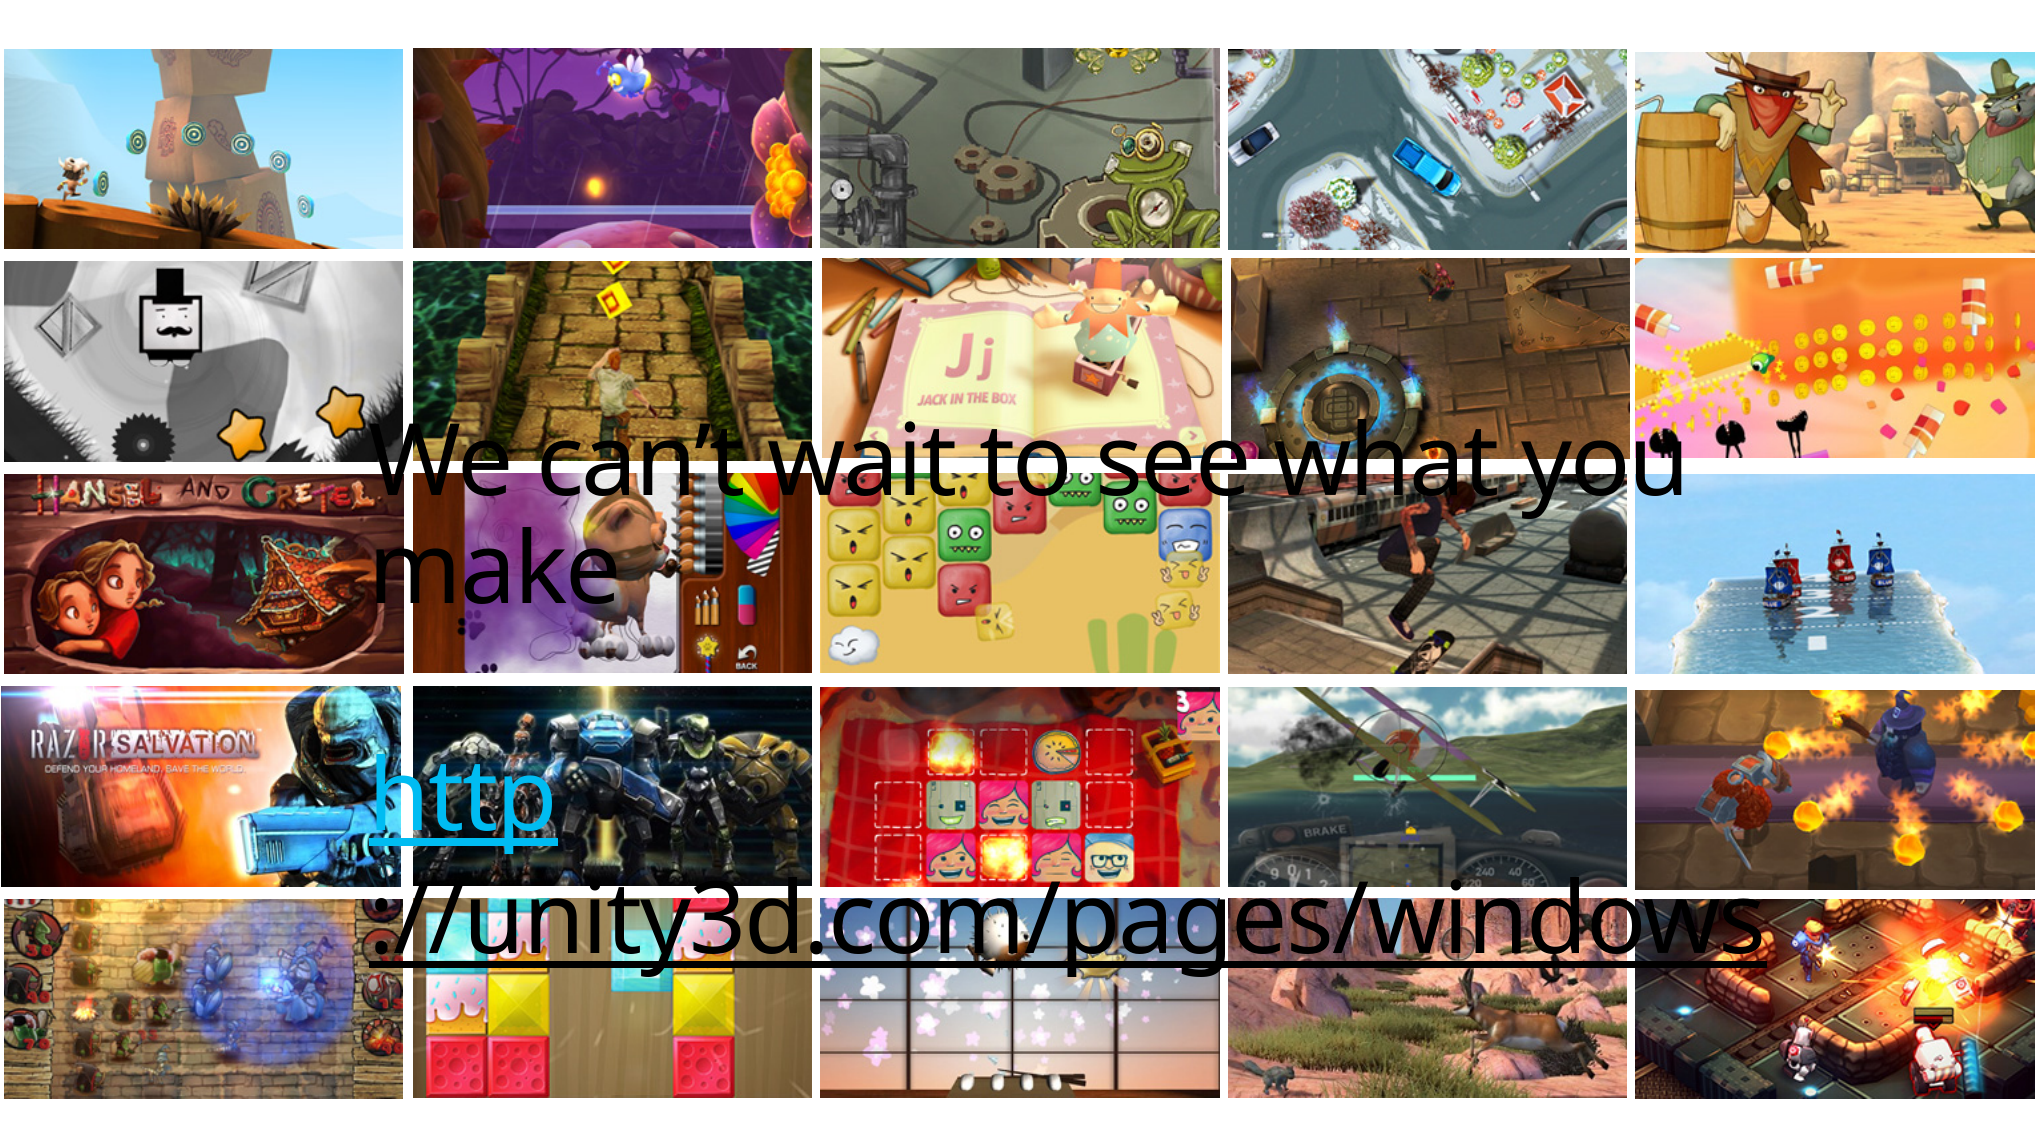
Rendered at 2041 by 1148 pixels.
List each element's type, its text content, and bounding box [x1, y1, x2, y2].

picture [412, 48, 812, 249]
picture [820, 48, 1220, 249]
picture [412, 685, 812, 886]
picture [4, 474, 404, 674]
picture [412, 898, 812, 1098]
title We can’t wait to see what you make http://unity3d.com/pages/windows [345, 394, 1835, 649]
picture [820, 898, 1220, 1098]
picture [820, 687, 1220, 887]
picture [1635, 474, 2035, 674]
picture [1230, 258, 1631, 459]
picture [412, 260, 812, 461]
picture [1635, 689, 2035, 890]
picture [1227, 898, 1627, 1098]
picture [3, 899, 404, 1099]
picture [3, 49, 404, 249]
picture [822, 258, 1222, 459]
picture [1635, 52, 2035, 253]
picture [1227, 49, 1627, 250]
picture [412, 473, 812, 674]
picture [514, 784, 542, 823]
picture [1, 686, 401, 887]
picture [1635, 899, 2035, 1099]
picture [3, 261, 404, 462]
picture [1227, 474, 1627, 674]
picture [1227, 687, 1627, 887]
picture [1635, 258, 2035, 459]
picture [820, 473, 1220, 674]
